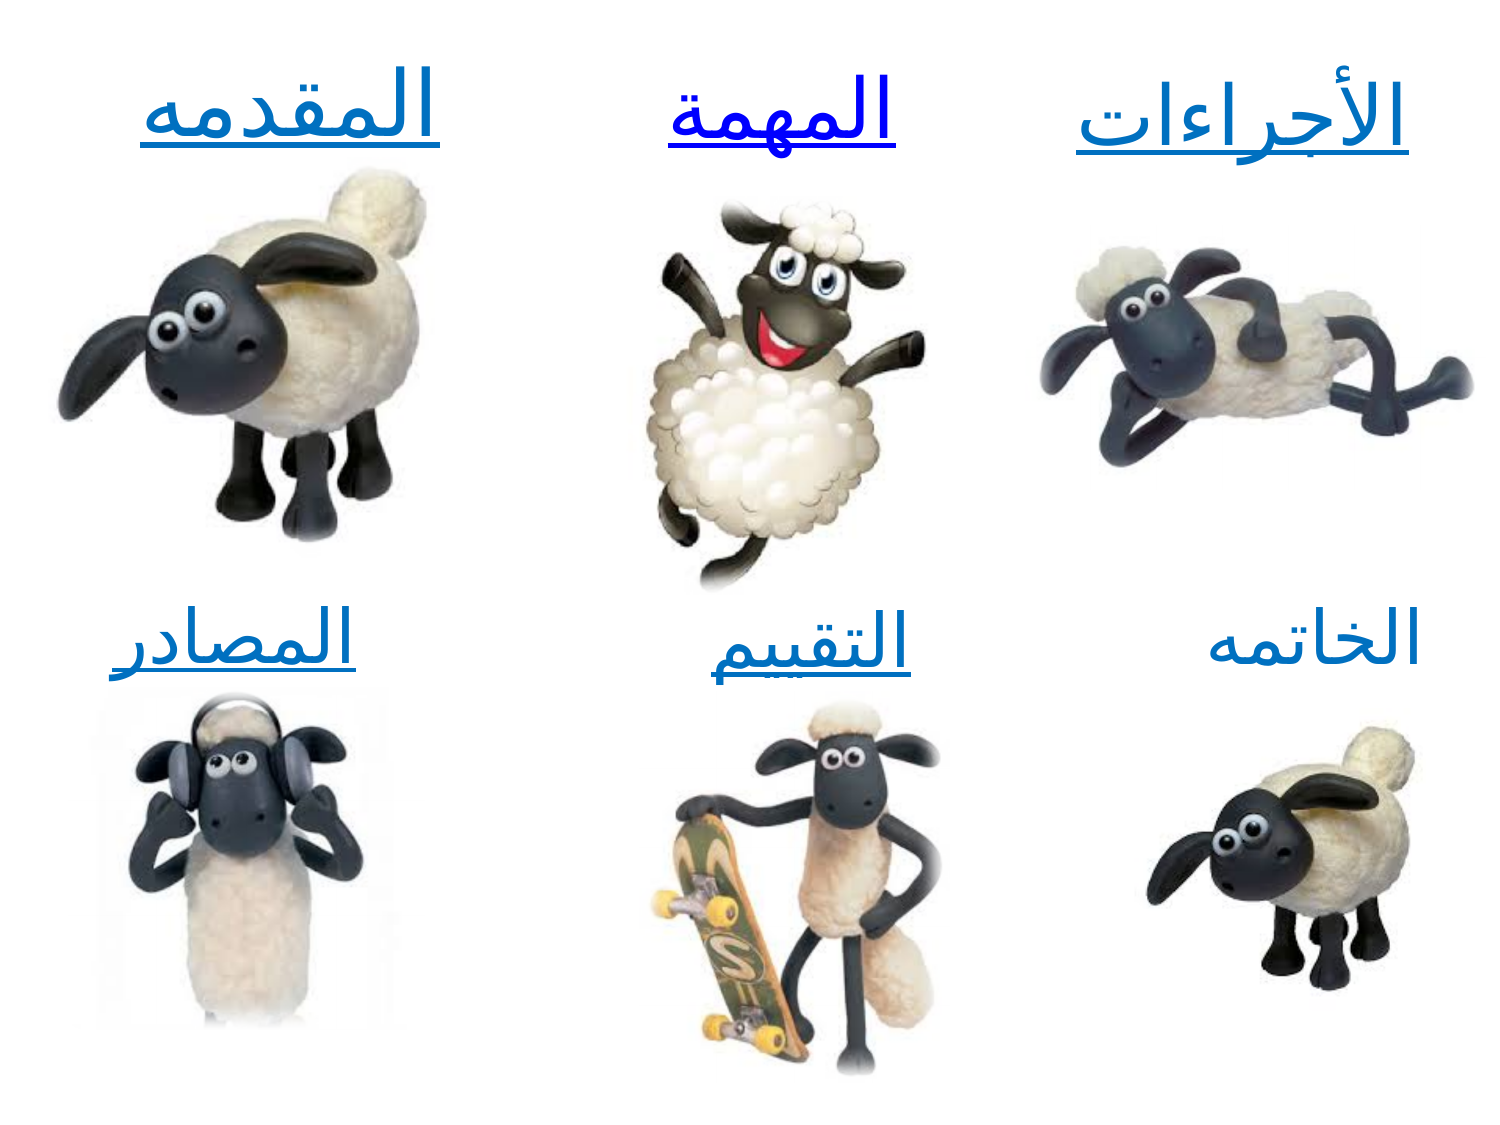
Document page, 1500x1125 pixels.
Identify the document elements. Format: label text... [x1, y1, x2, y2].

picture [1024, 224, 1488, 491]
text_box المهمة [554, 47, 1010, 163]
text_box التقييم [696, 585, 1010, 691]
picture [1110, 708, 1488, 1036]
picture [599, 195, 1001, 596]
text_box المقدمه [125, 37, 557, 163]
text_box المصادر [89, 580, 403, 685]
text_box الخاتمه [1190, 582, 1466, 687]
picture [638, 689, 951, 1085]
text_box الأجراءات [1058, 54, 1453, 170]
picture [66, 686, 426, 1031]
picture [34, 156, 448, 559]
